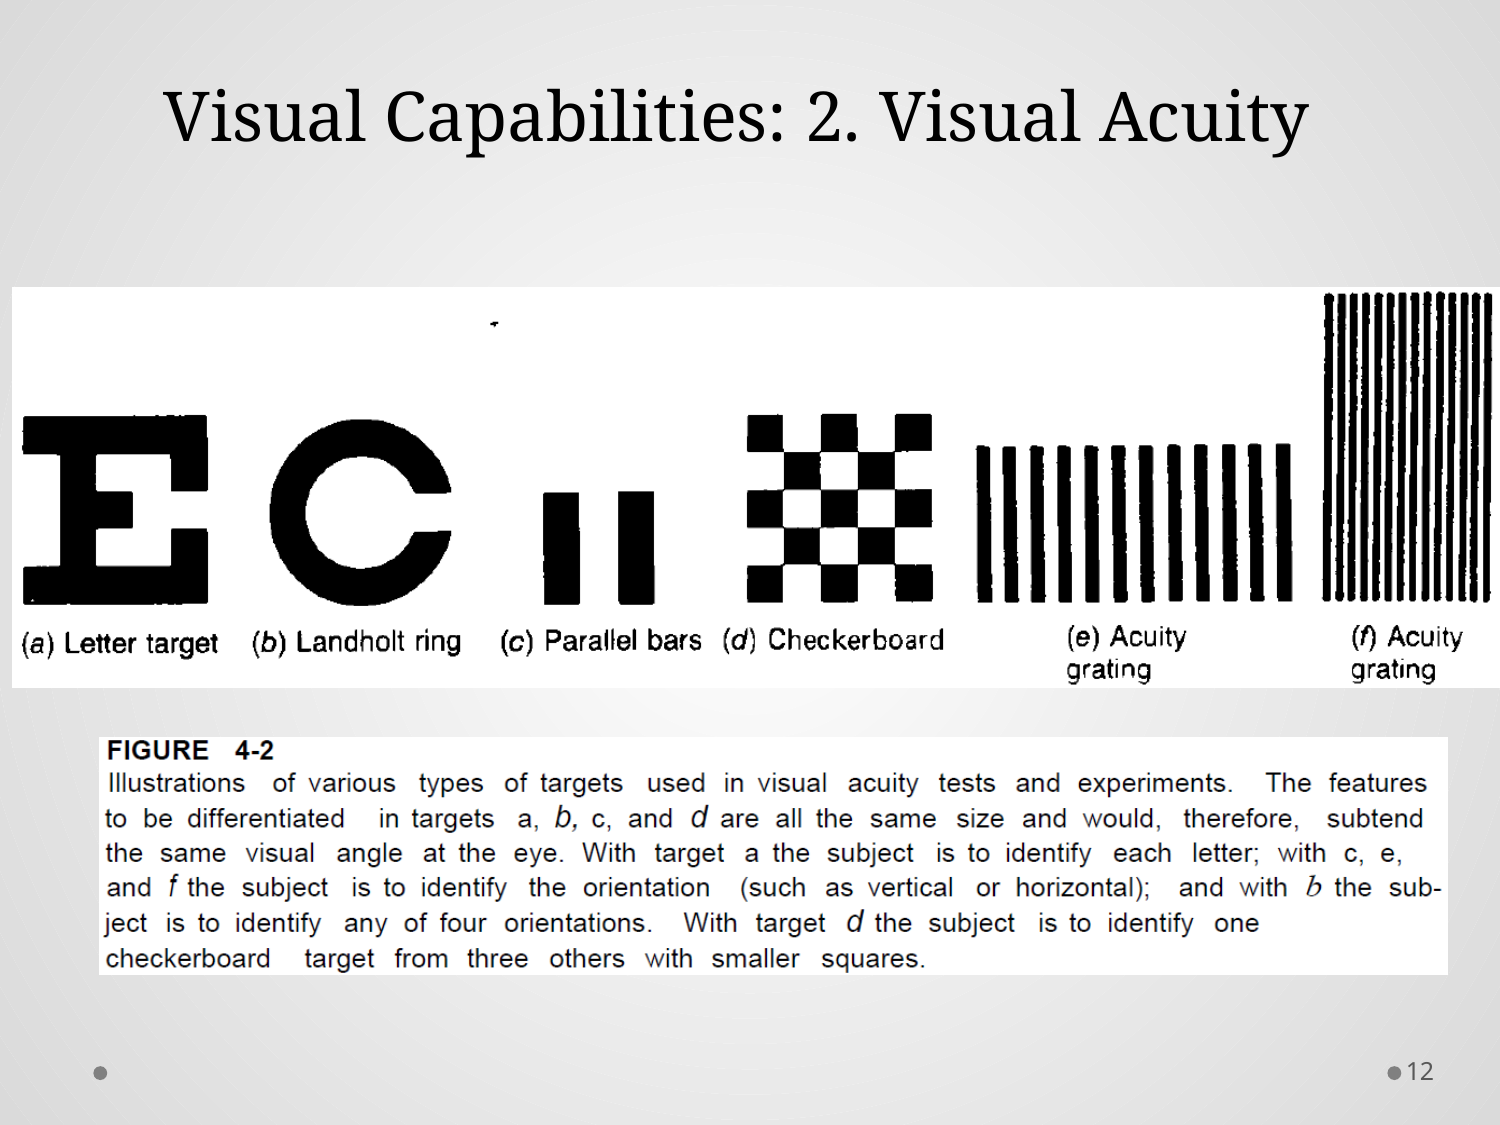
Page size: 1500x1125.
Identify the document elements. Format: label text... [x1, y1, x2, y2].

picture [99, 737, 1448, 976]
slide_number 12 [1401, 1042, 1494, 1103]
title Visual Capabilities: 2. Visual Acuity [62, 62, 1413, 163]
picture [11, 287, 1500, 688]
